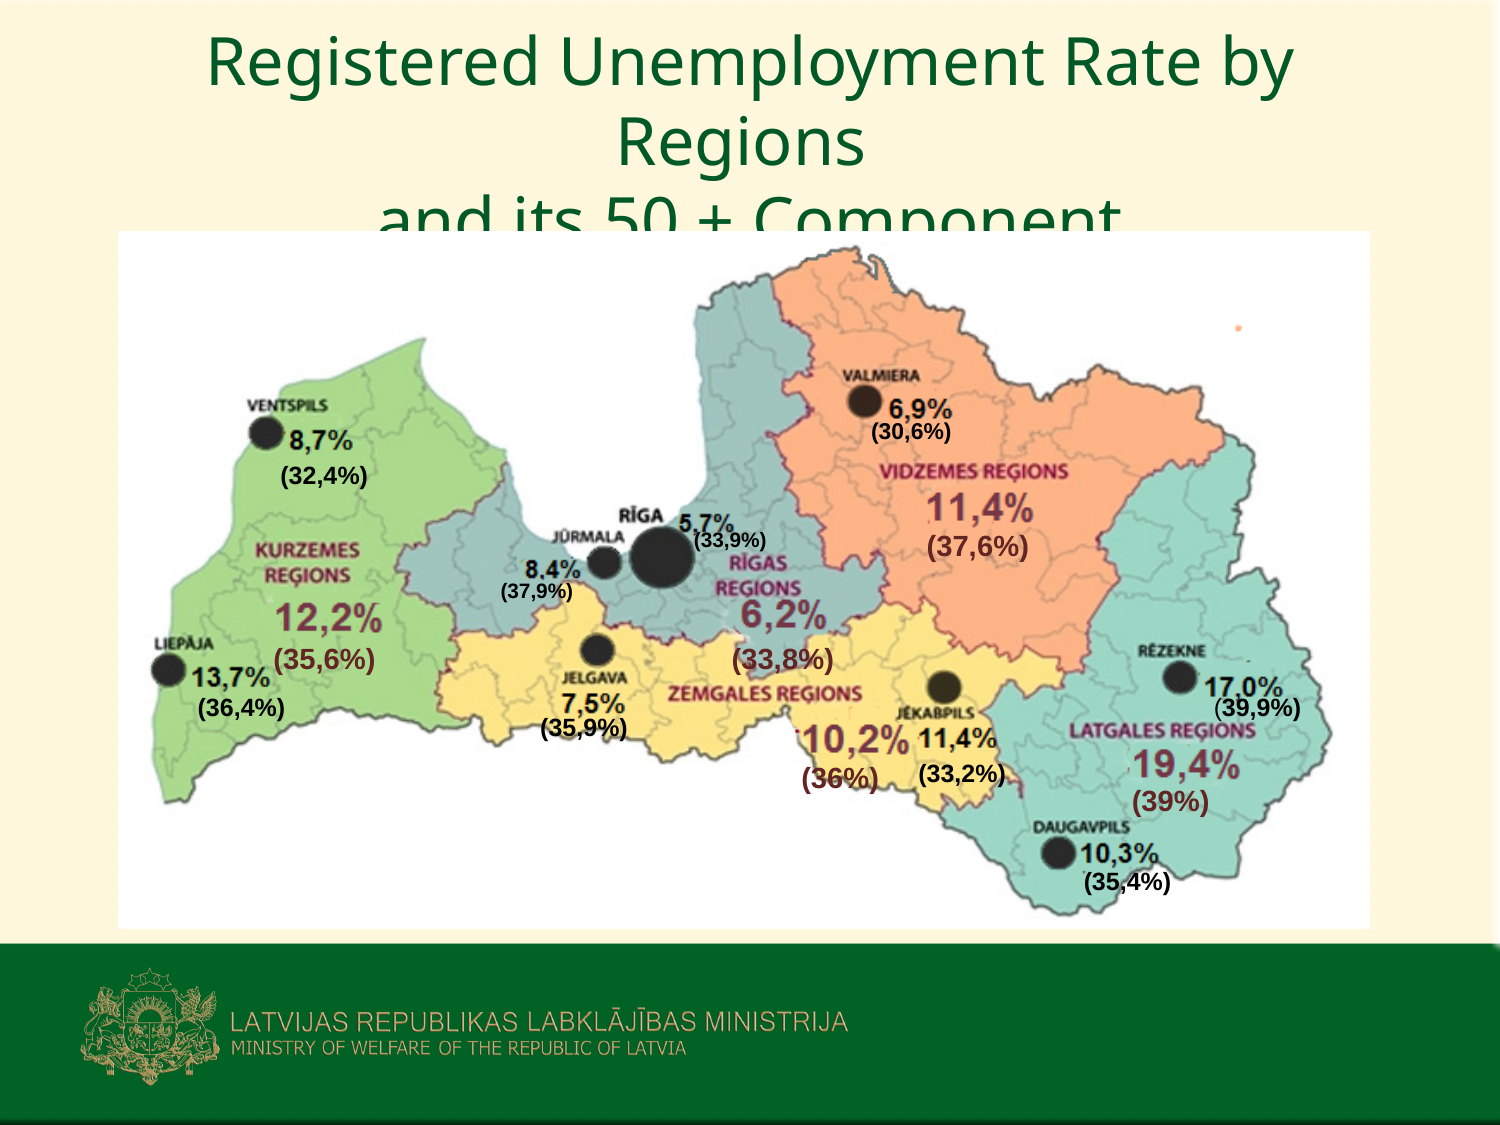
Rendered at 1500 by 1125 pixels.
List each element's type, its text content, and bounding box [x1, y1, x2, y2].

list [117, 231, 1371, 929]
picture [0, 0, 1500, 1125]
title Registered Unemployment Rate by Regions and its 50 + Component [74, 44, 1426, 233]
